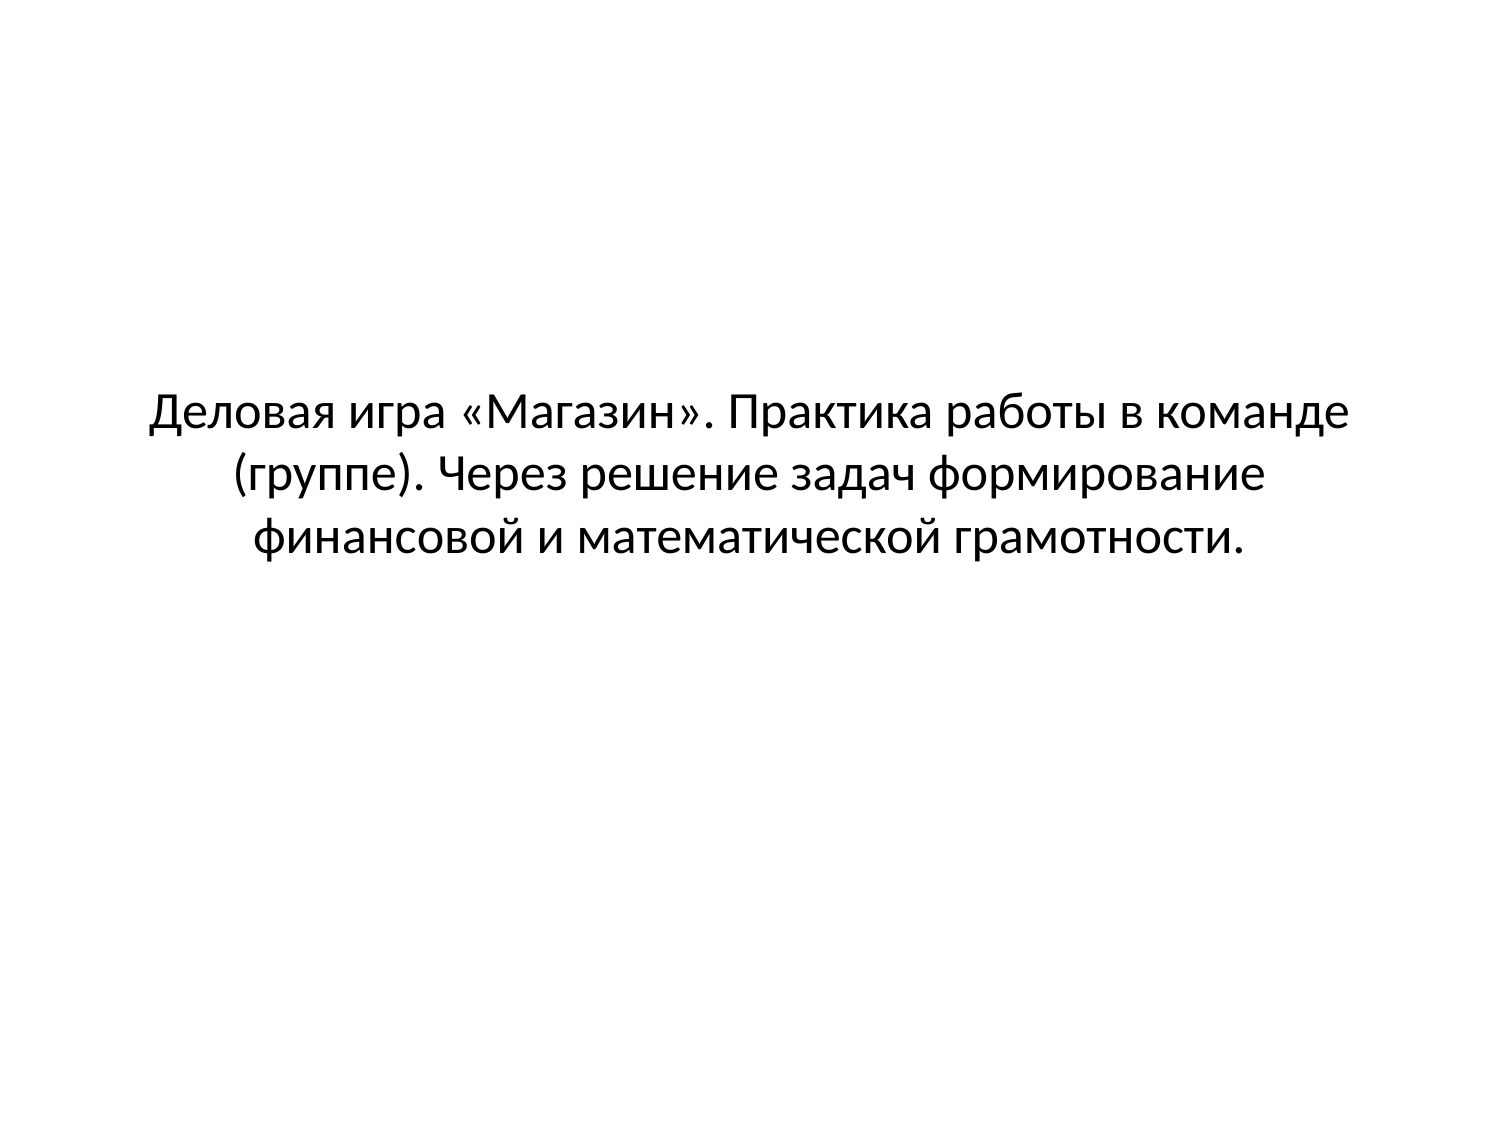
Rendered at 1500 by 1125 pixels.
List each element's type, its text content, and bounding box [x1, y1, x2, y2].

title Деловая игра «Магазин». Практика работы в команде (группе). Через решение задач формирование финансовой и математической грамотности. [112, 349, 1388, 591]
